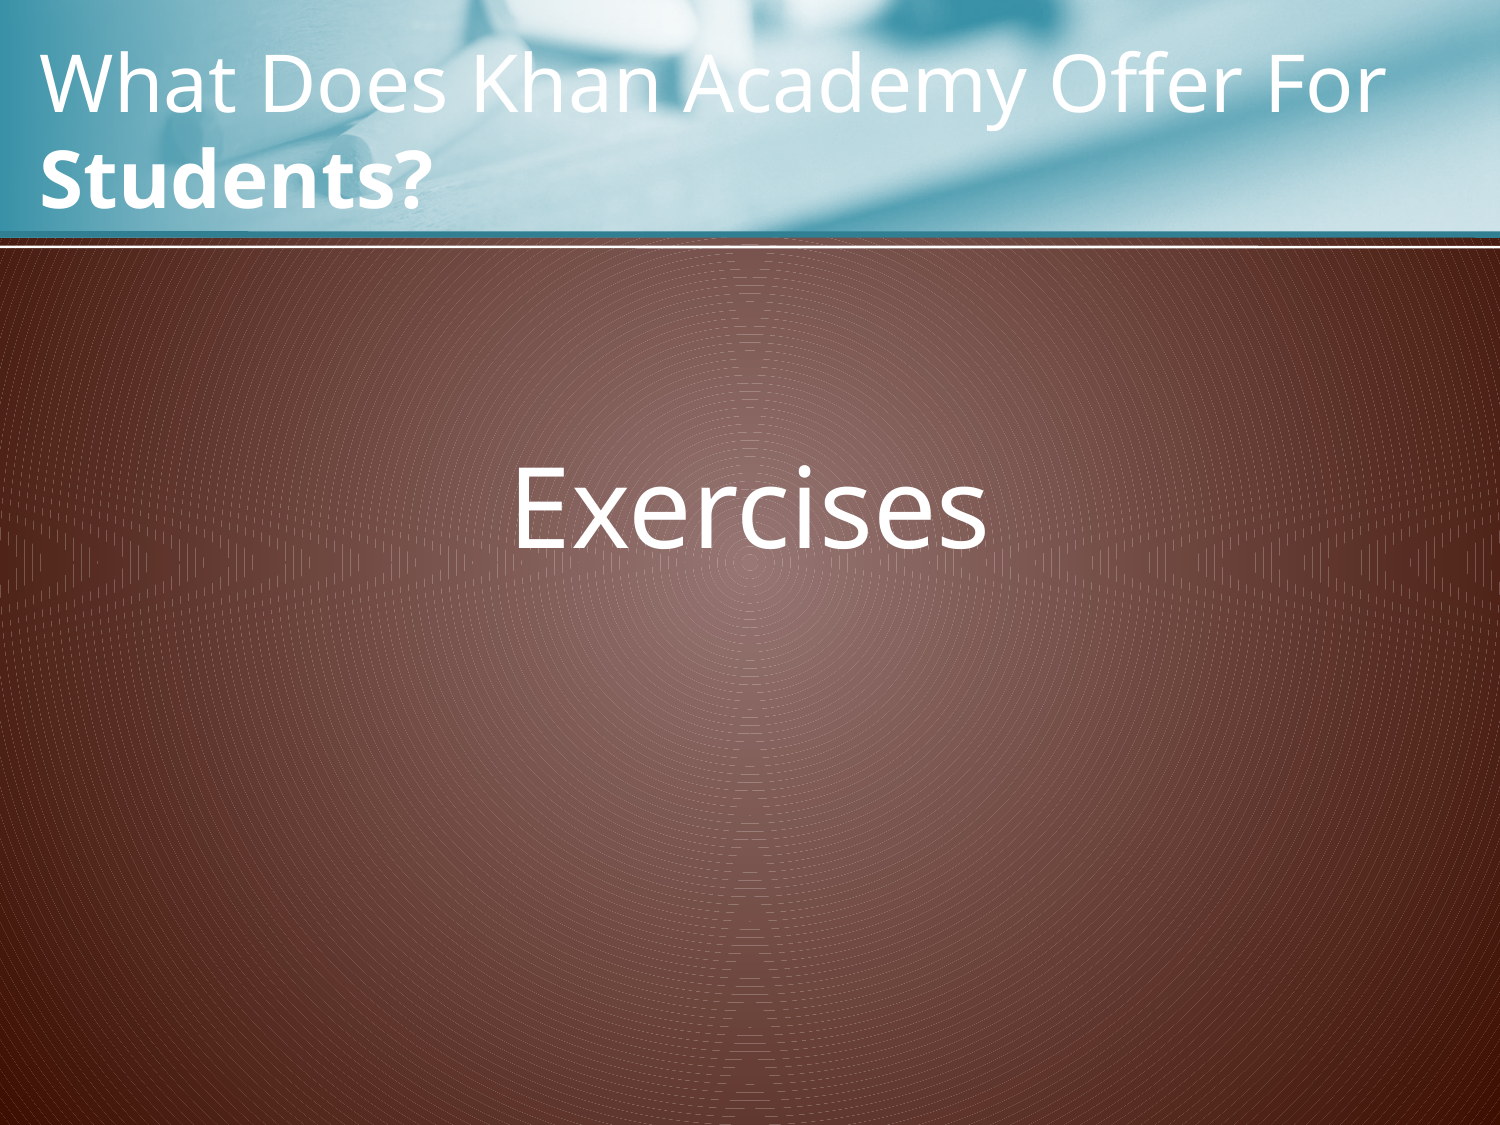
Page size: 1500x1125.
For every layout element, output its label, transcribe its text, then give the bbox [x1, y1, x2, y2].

list Exercises [75, 262, 1425, 1005]
title What Does Khan Academy Offer For Students? [24, 24, 1500, 233]
